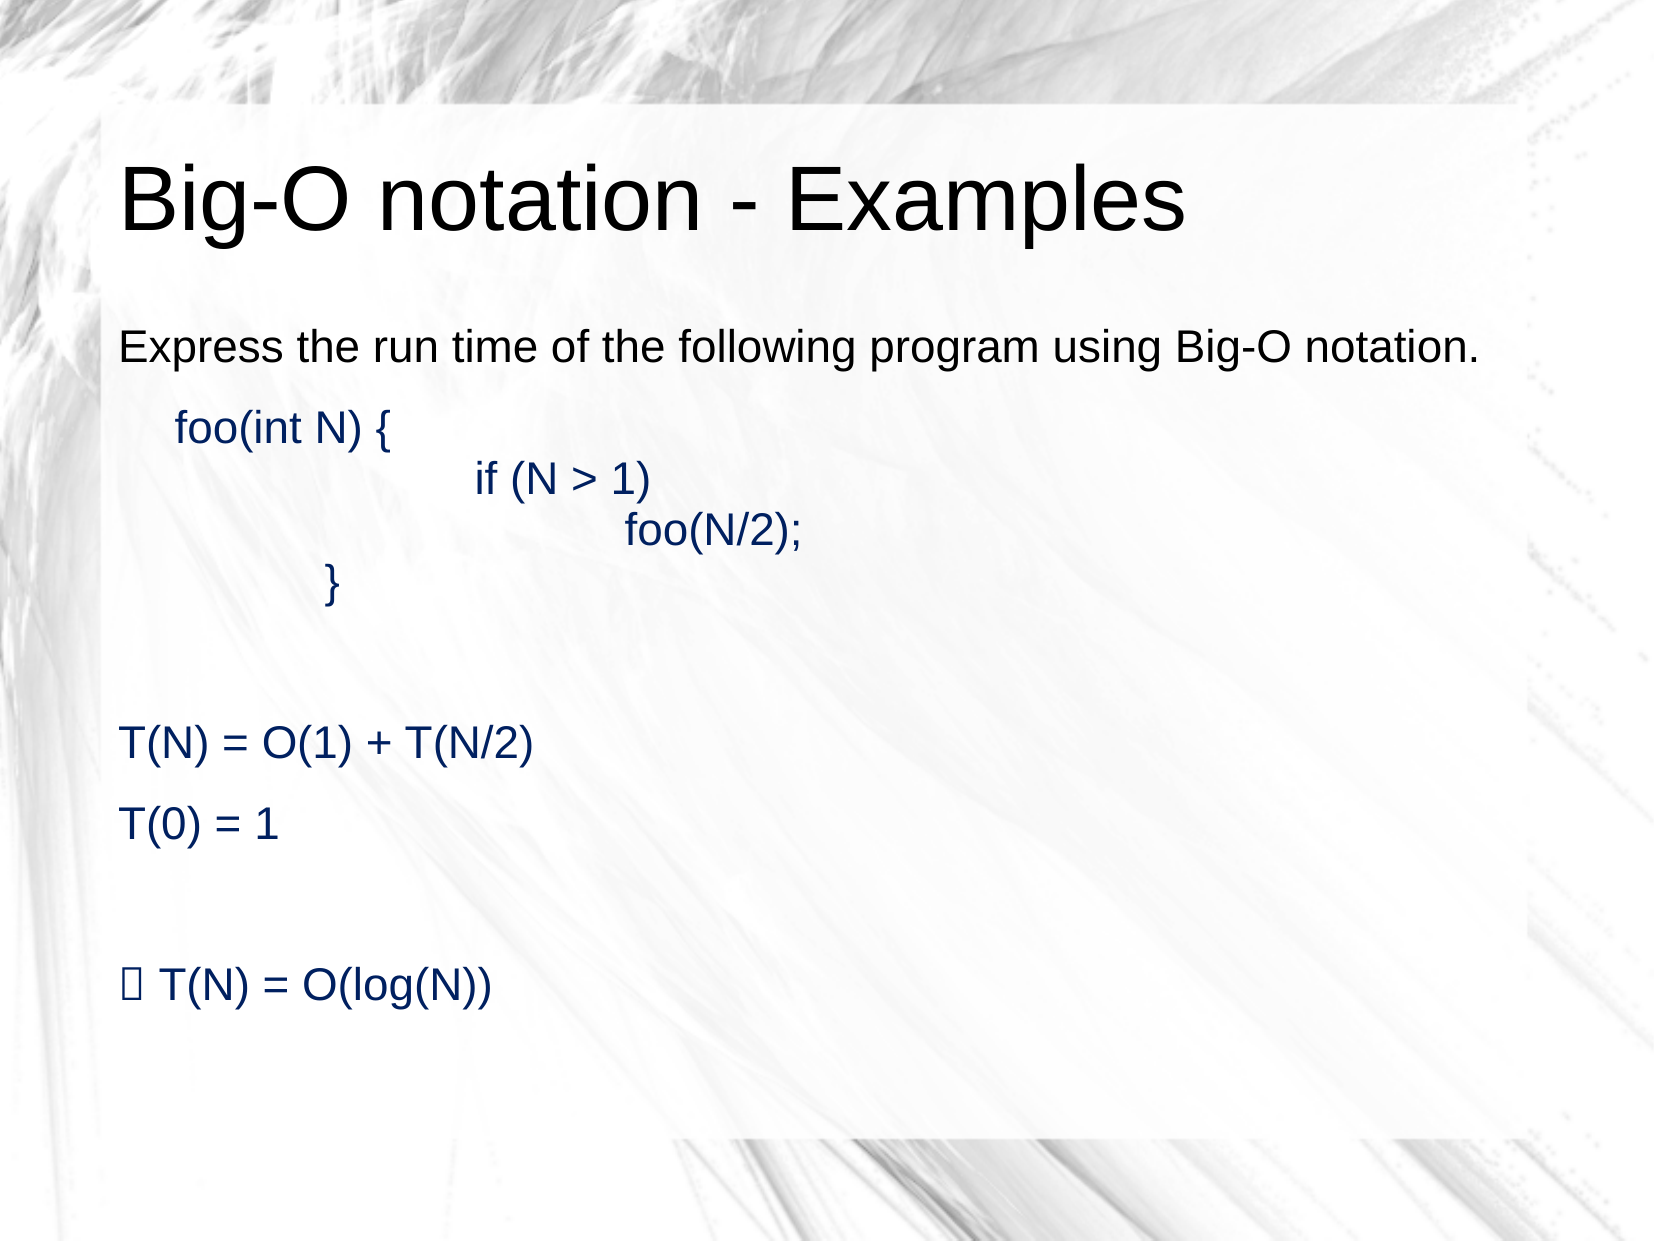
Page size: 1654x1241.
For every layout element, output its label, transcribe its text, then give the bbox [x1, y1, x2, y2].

list Express the run time of the following program using Big-O notation. foo(int N) { if (N > 1) foo(N/2); } T(N) = O(1) + T(N/2) T(0) = 1  T(N) = O(log(N)) [118, 319, 1571, 1109]
title Big-O notation - Examples [118, 112, 1506, 281]
picture [0, 0, 1654, 1241]
